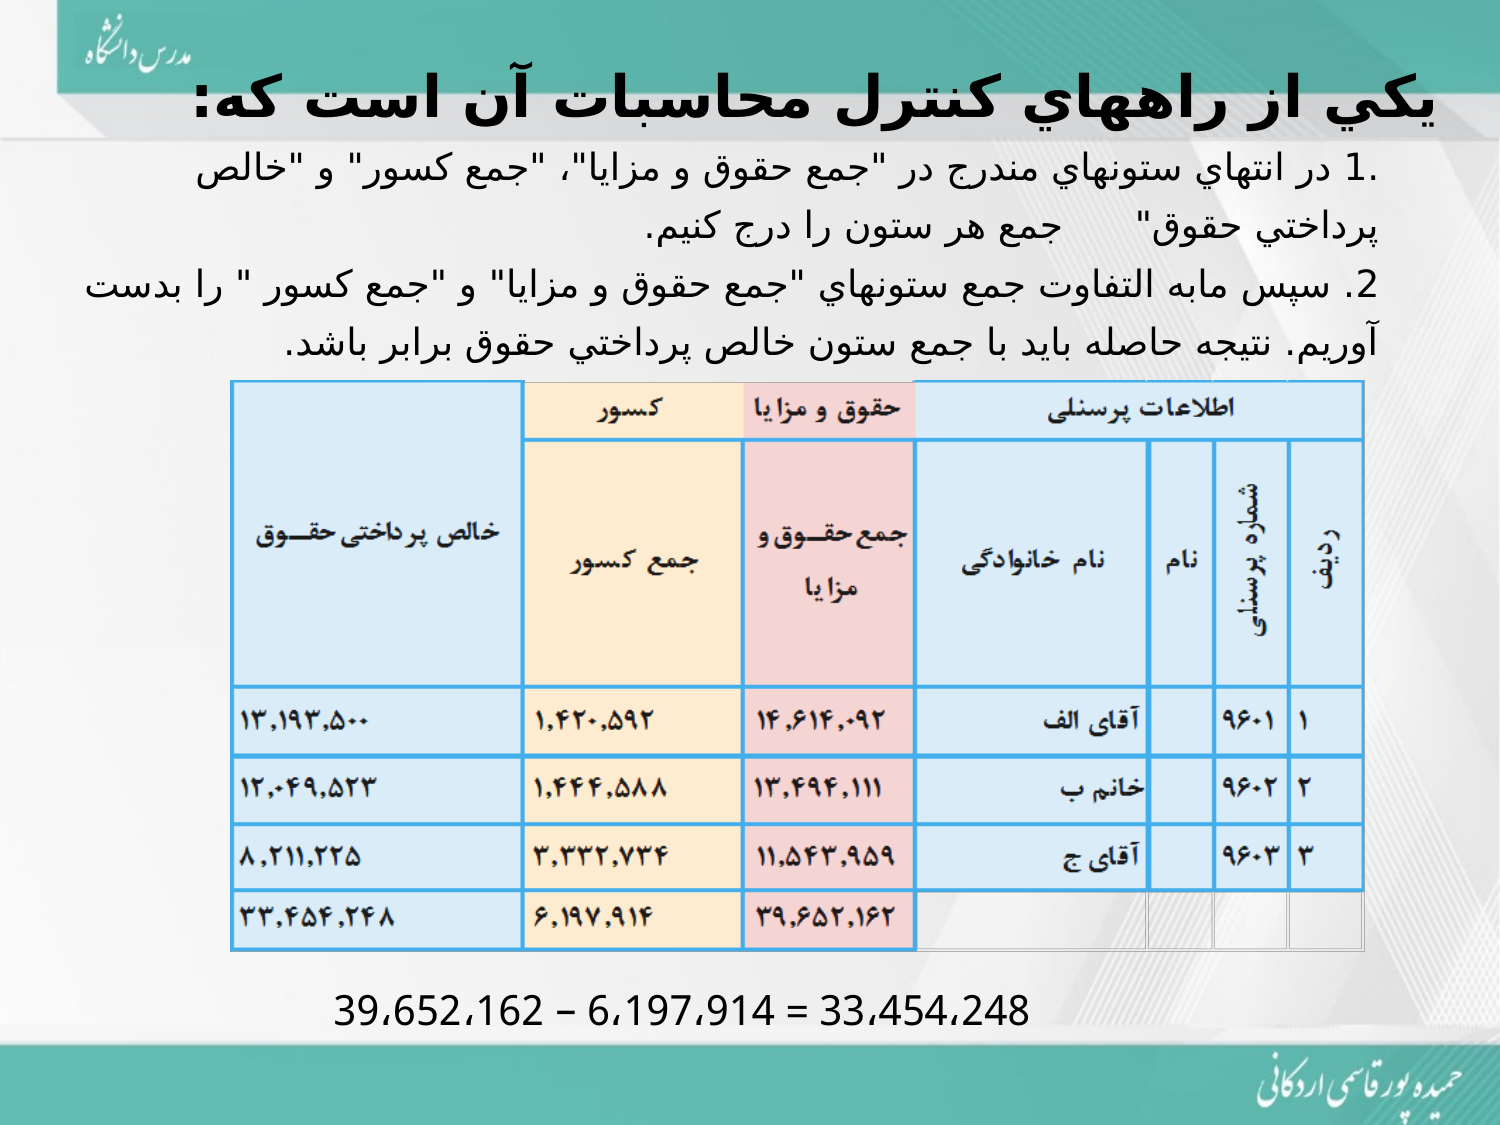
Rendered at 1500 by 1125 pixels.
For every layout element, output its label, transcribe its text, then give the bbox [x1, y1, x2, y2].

text_box يکي از راه­هاي کنترل محاسبات آن است که: .1 در انتهاي ستون­هاي مندرج در "جمع حقوق و مزايا"، "جمع کسور" و "خالص پرداختي حقوق" جمع هر ستون را درج کنيم. 2. سپس مابه التفاوت جمع ستون­هاي "جمع حقوق و مزايا" و "جمع کسور " را بدست آوريم. نتيجه حاصله بايد با جمع ستون خالص پرداختي حقوق برابر باشد. [53, 30, 1453, 371]
text_box 33،454،248 = 6،197،914 – 39،652،162 [152, 975, 1046, 1041]
picture [0, 0, 1500, 1125]
